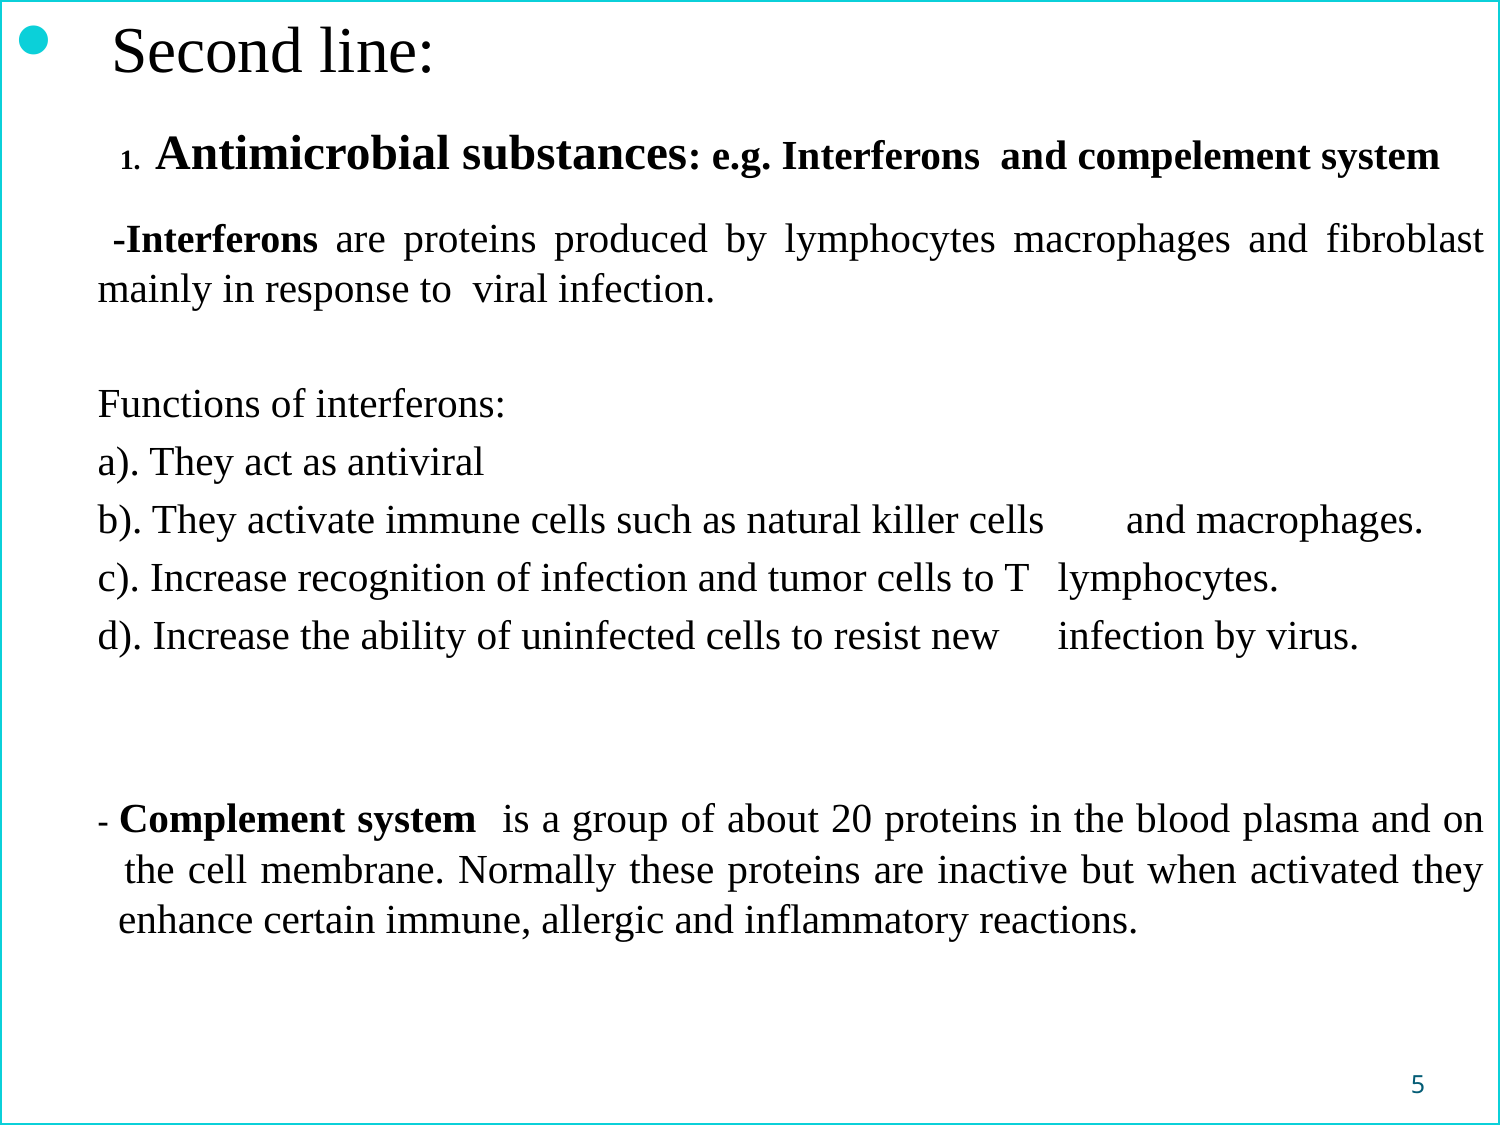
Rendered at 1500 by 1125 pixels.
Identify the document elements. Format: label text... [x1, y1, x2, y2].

list Second line: 1. Antimicrobial substances: e.g. Interferons and compelement system -Interferons are proteins produced by lymphocytes macrophages and fibroblast mainly in response to viral infection. Functions of interferons: a). They act as antiviral b). They activate immune cells such as natural killer cells and macrophages. c). Increase recognition of infection and tumor cells to T lymphocytes. d). Increase the ability of uninfected cells to resist new infection by virus. - Complement system is a group of about 20 proteins in the blood plasma and on the cell membrane. Normally these proteins are inactive but when activated they enhance certain immune, allergic and inflammatory reactions. [0, 0, 1500, 1125]
slide_number 5 [1299, 1042, 1425, 1103]
